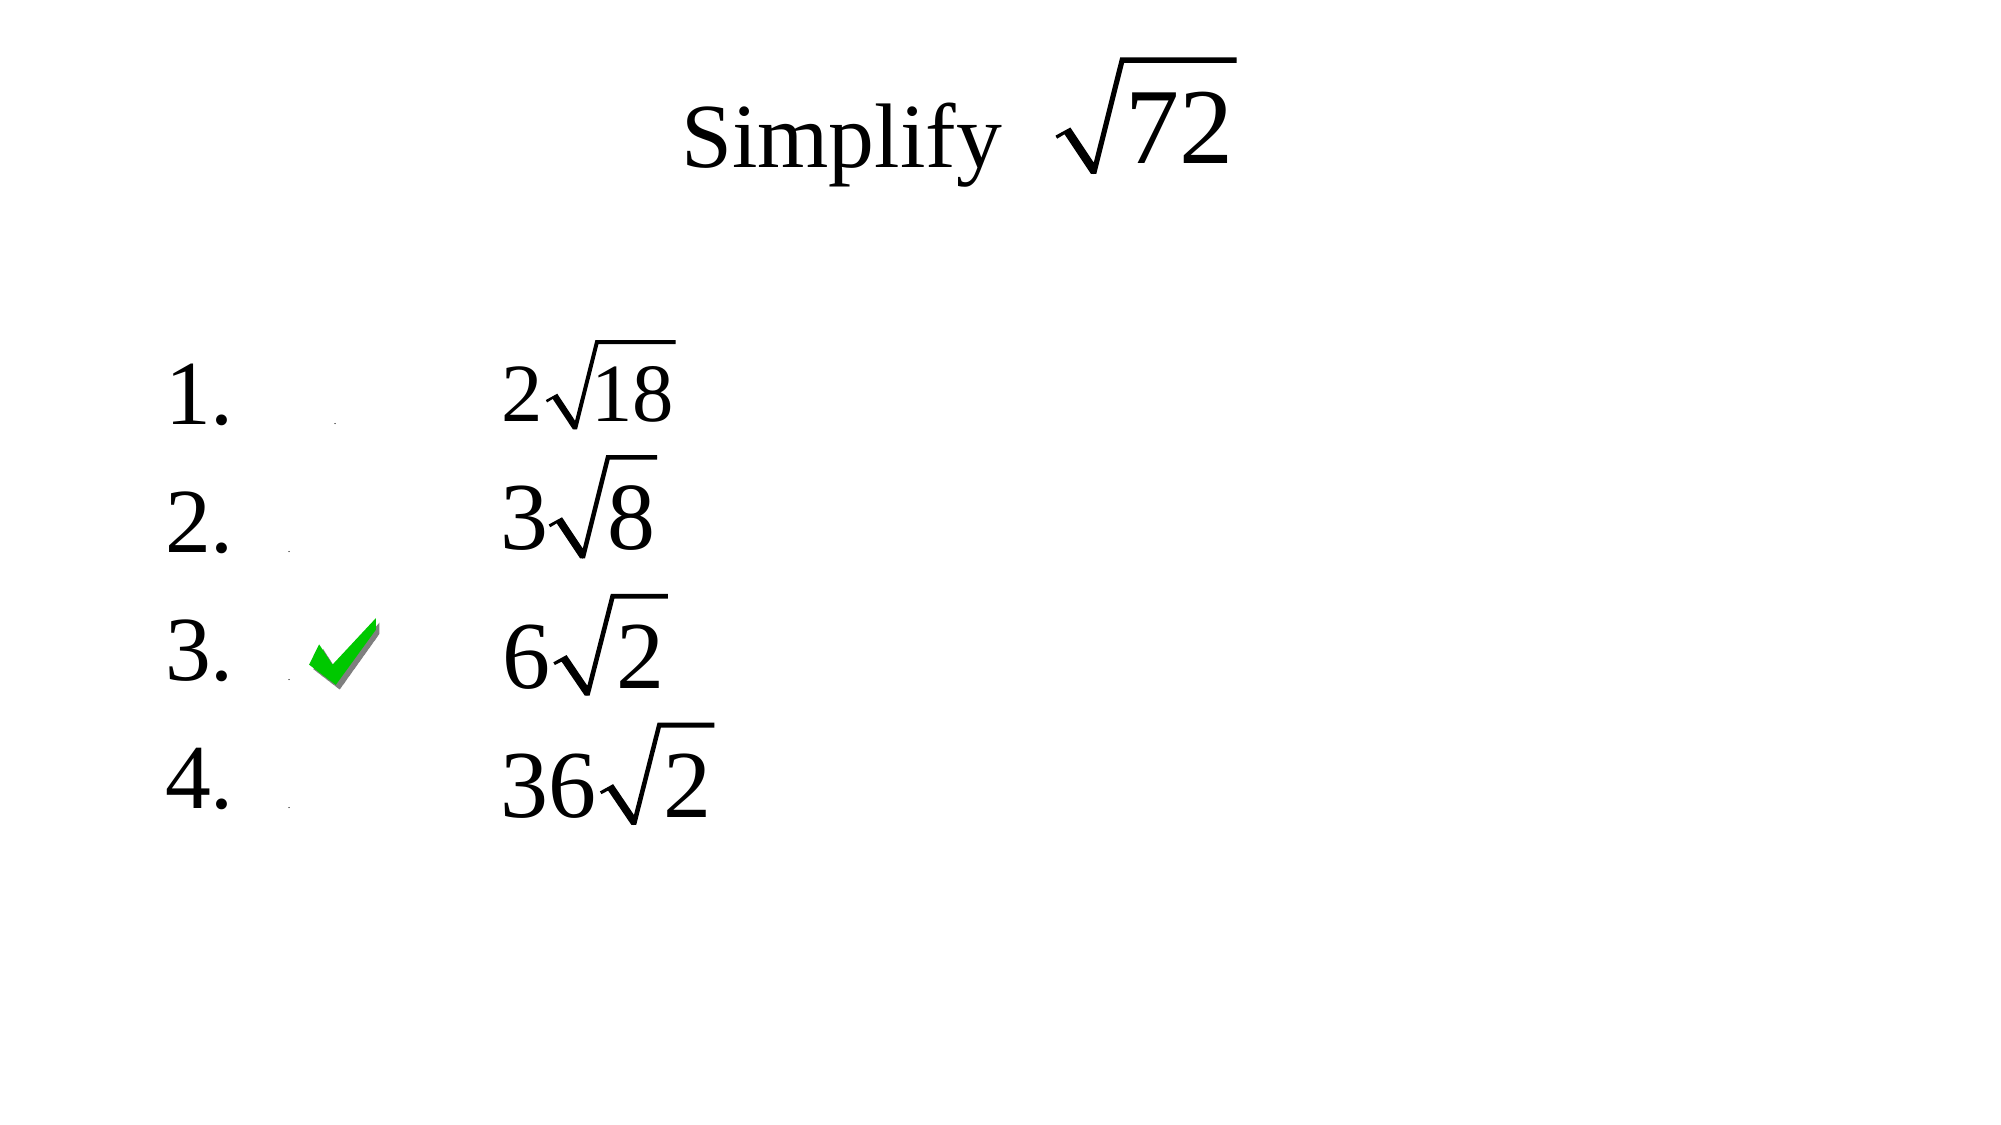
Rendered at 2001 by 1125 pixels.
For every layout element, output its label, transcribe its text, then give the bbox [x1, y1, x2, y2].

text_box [489, 437, 674, 575]
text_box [489, 575, 690, 703]
text_box [309, 618, 376, 685]
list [489, 324, 690, 450]
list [1037, 37, 1263, 200]
title Simplify [650, 37, 1313, 225]
list . . . . [150, 324, 984, 1000]
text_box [489, 704, 738, 842]
